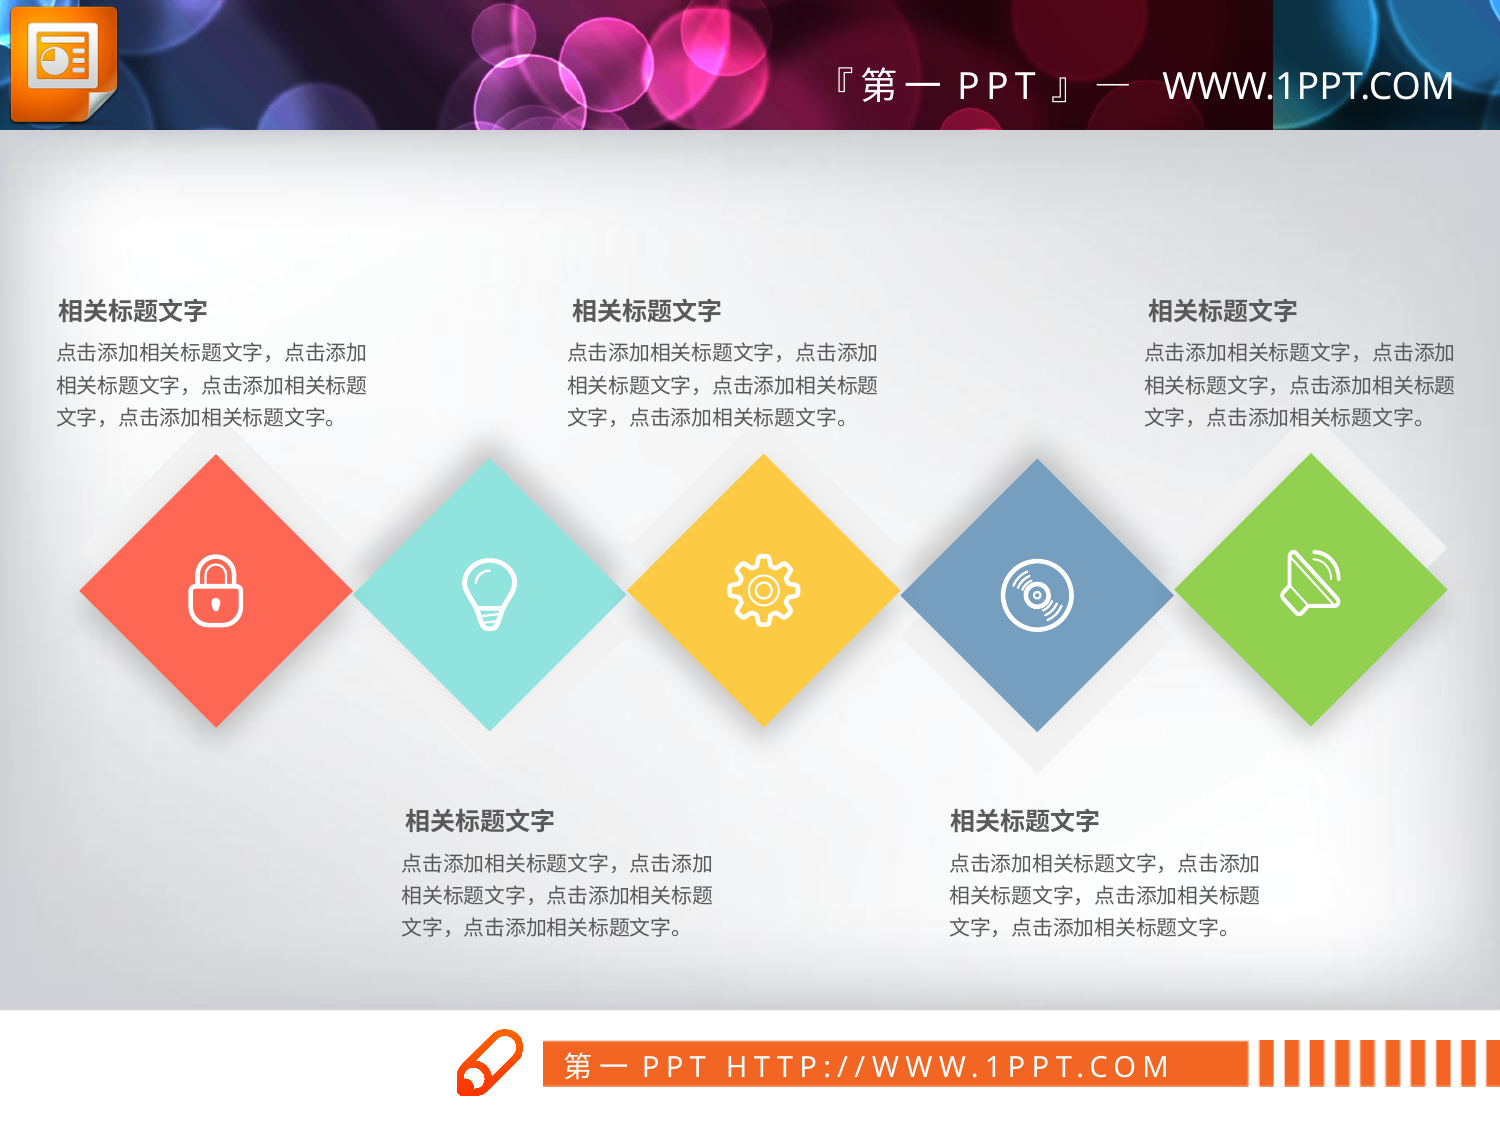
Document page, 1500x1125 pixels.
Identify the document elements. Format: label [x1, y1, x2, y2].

text_box [352, 457, 627, 774]
text_box [386, 789, 733, 950]
text_box [40, 278, 396, 439]
text_box [900, 458, 1175, 775]
text_box [552, 278, 907, 439]
text_box [79, 446, 354, 728]
text_box [626, 446, 901, 728]
picture [543, 1040, 1500, 1087]
text_box [1173, 446, 1448, 727]
picture [0, 0, 1500, 1012]
text_box [1129, 278, 1484, 439]
text_box [934, 789, 1281, 950]
